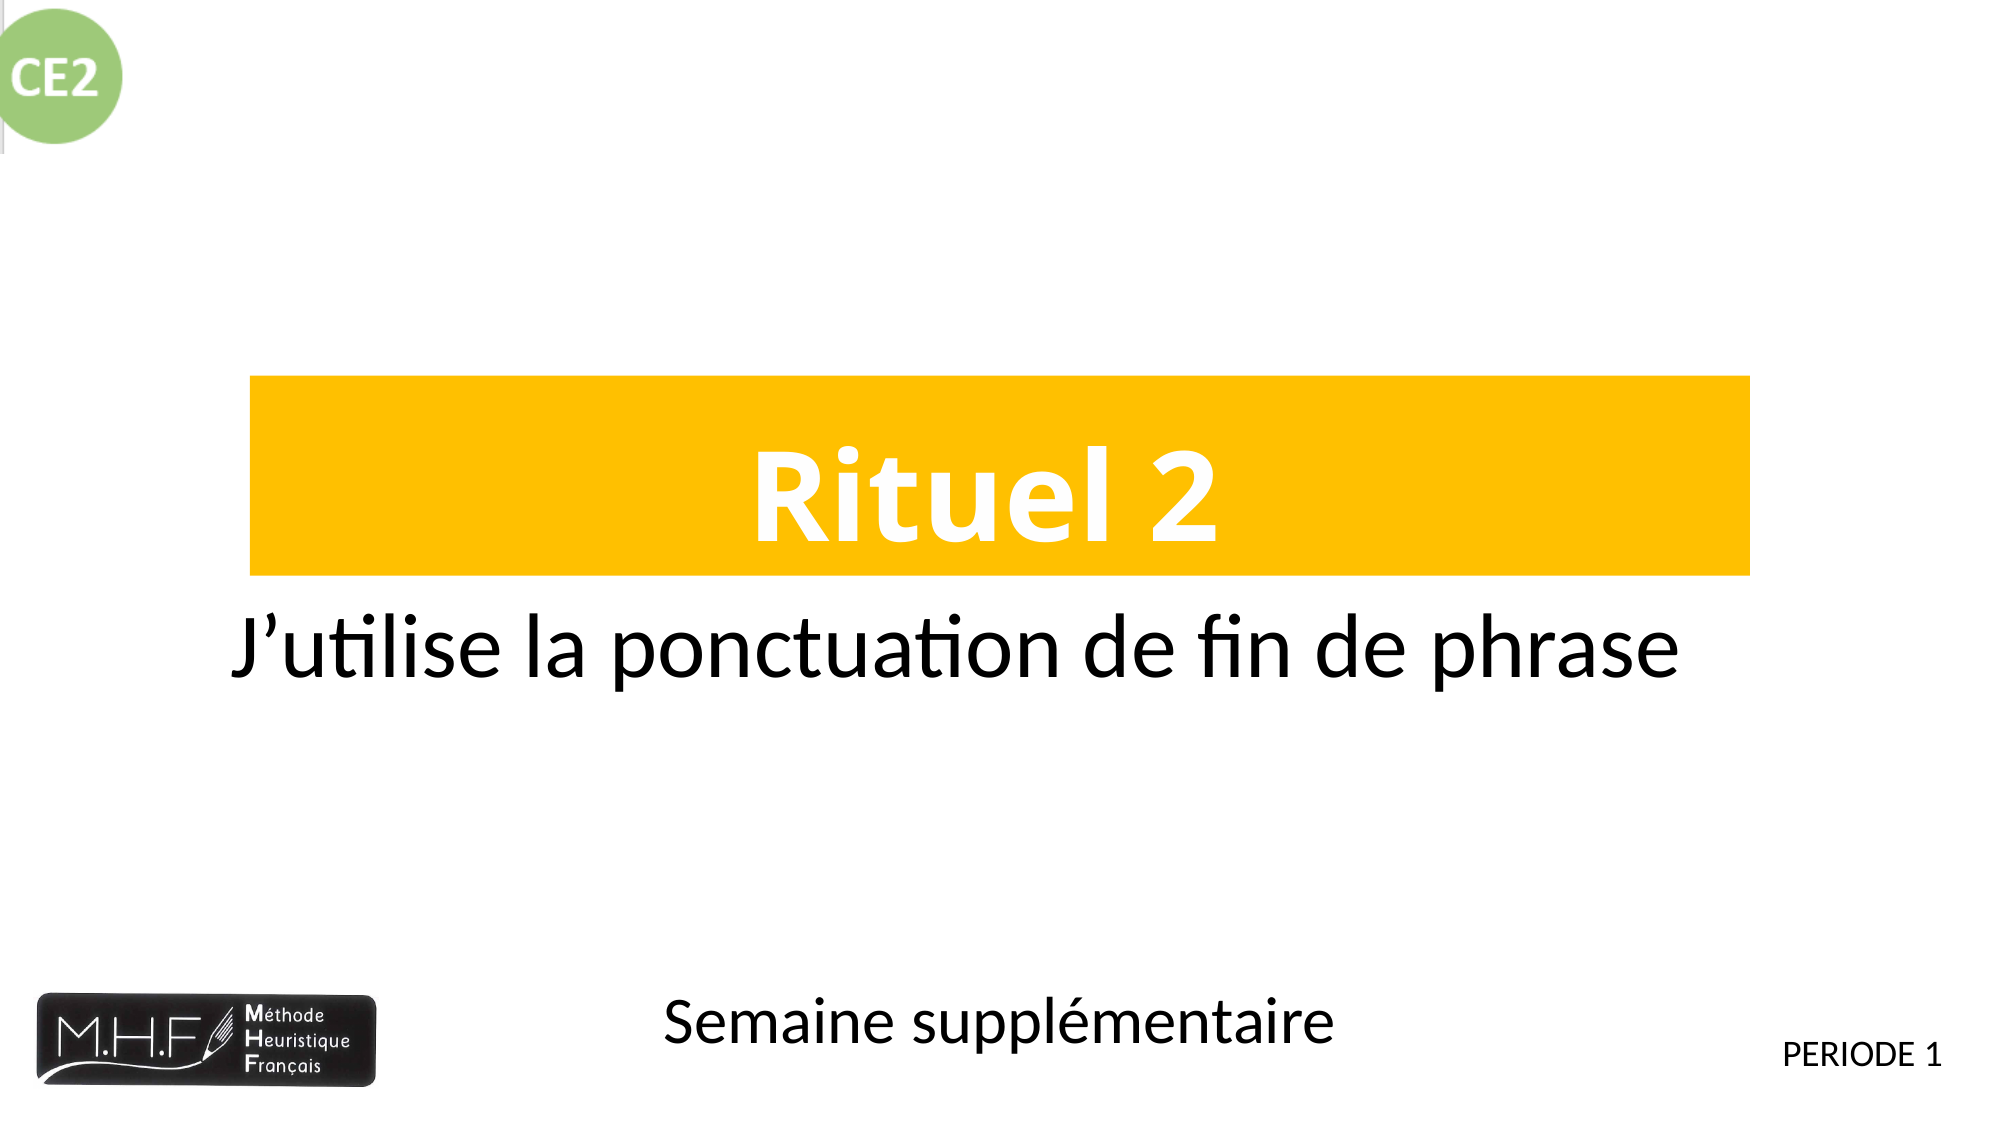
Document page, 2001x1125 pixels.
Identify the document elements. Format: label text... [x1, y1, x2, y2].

picture [33, 990, 379, 1089]
title Rituel 2 [249, 375, 1750, 576]
text_box PERIODE 1 [1362, 1021, 1967, 1082]
subtitle J’utilise la ponctuation de fin de phrase [66, 590, 1847, 866]
picture [0, 0, 131, 154]
text_box Semaine supplémentaire [249, 978, 1750, 1081]
